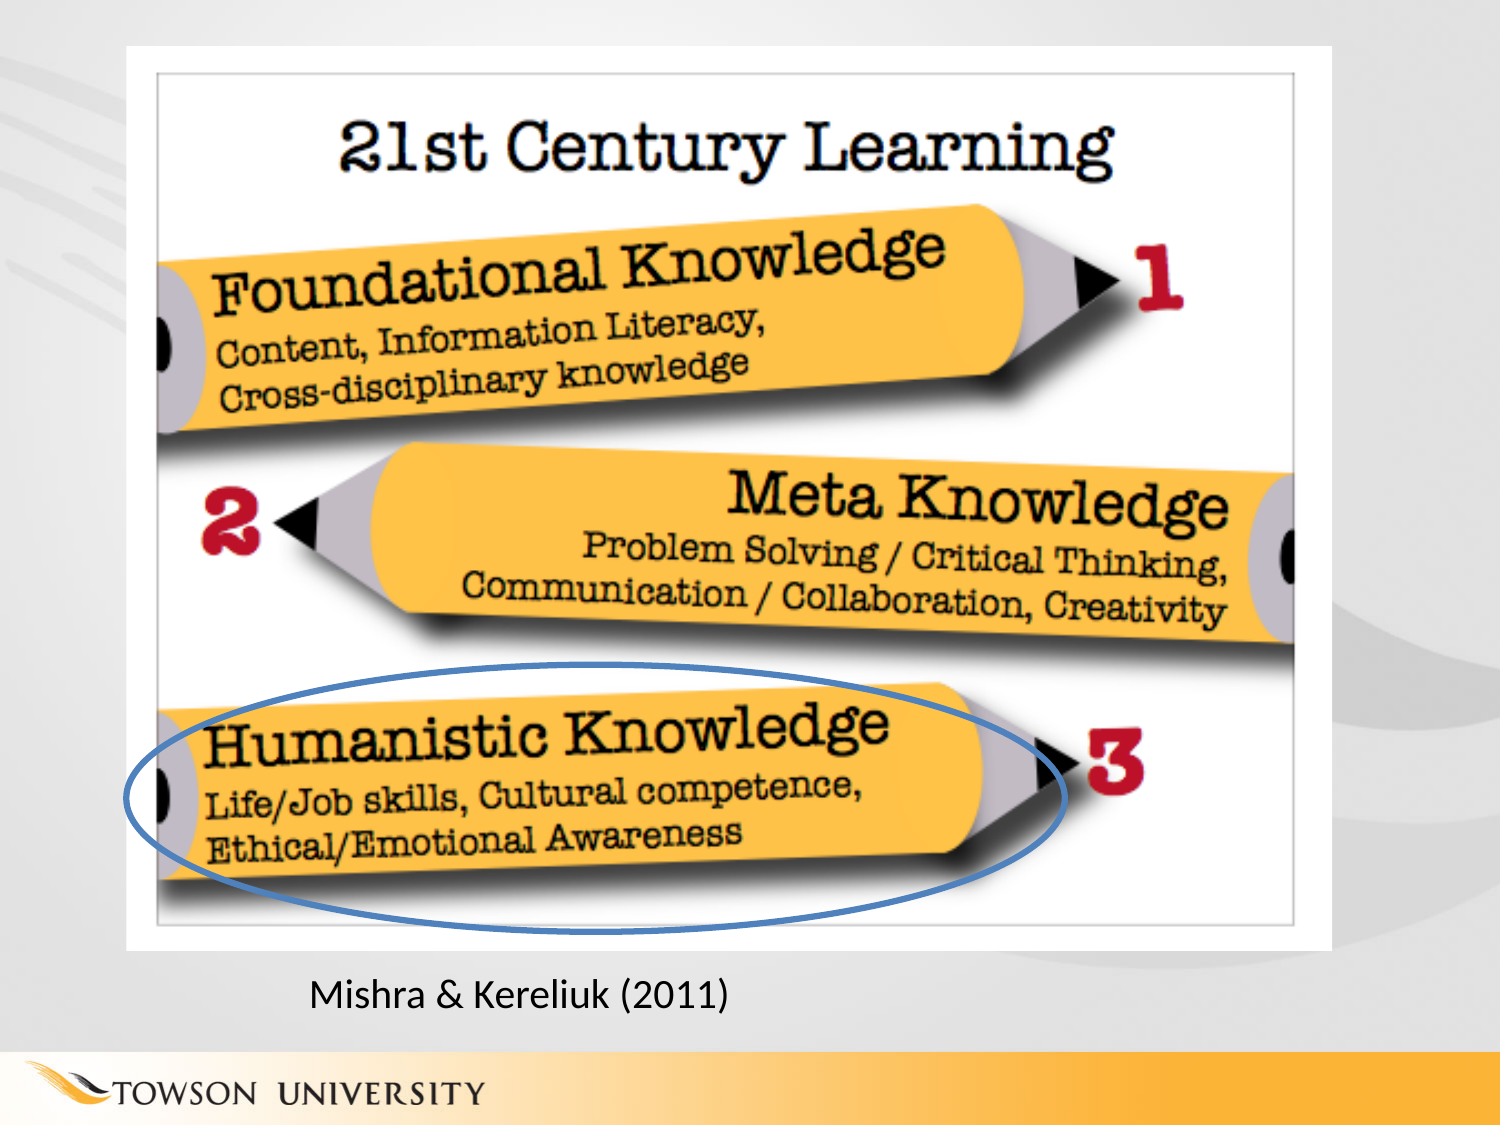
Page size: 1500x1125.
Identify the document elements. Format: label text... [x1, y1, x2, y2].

picture [0, 0, 1500, 1125]
title Mishra & Kereliuk (2011) [294, 958, 1194, 1025]
